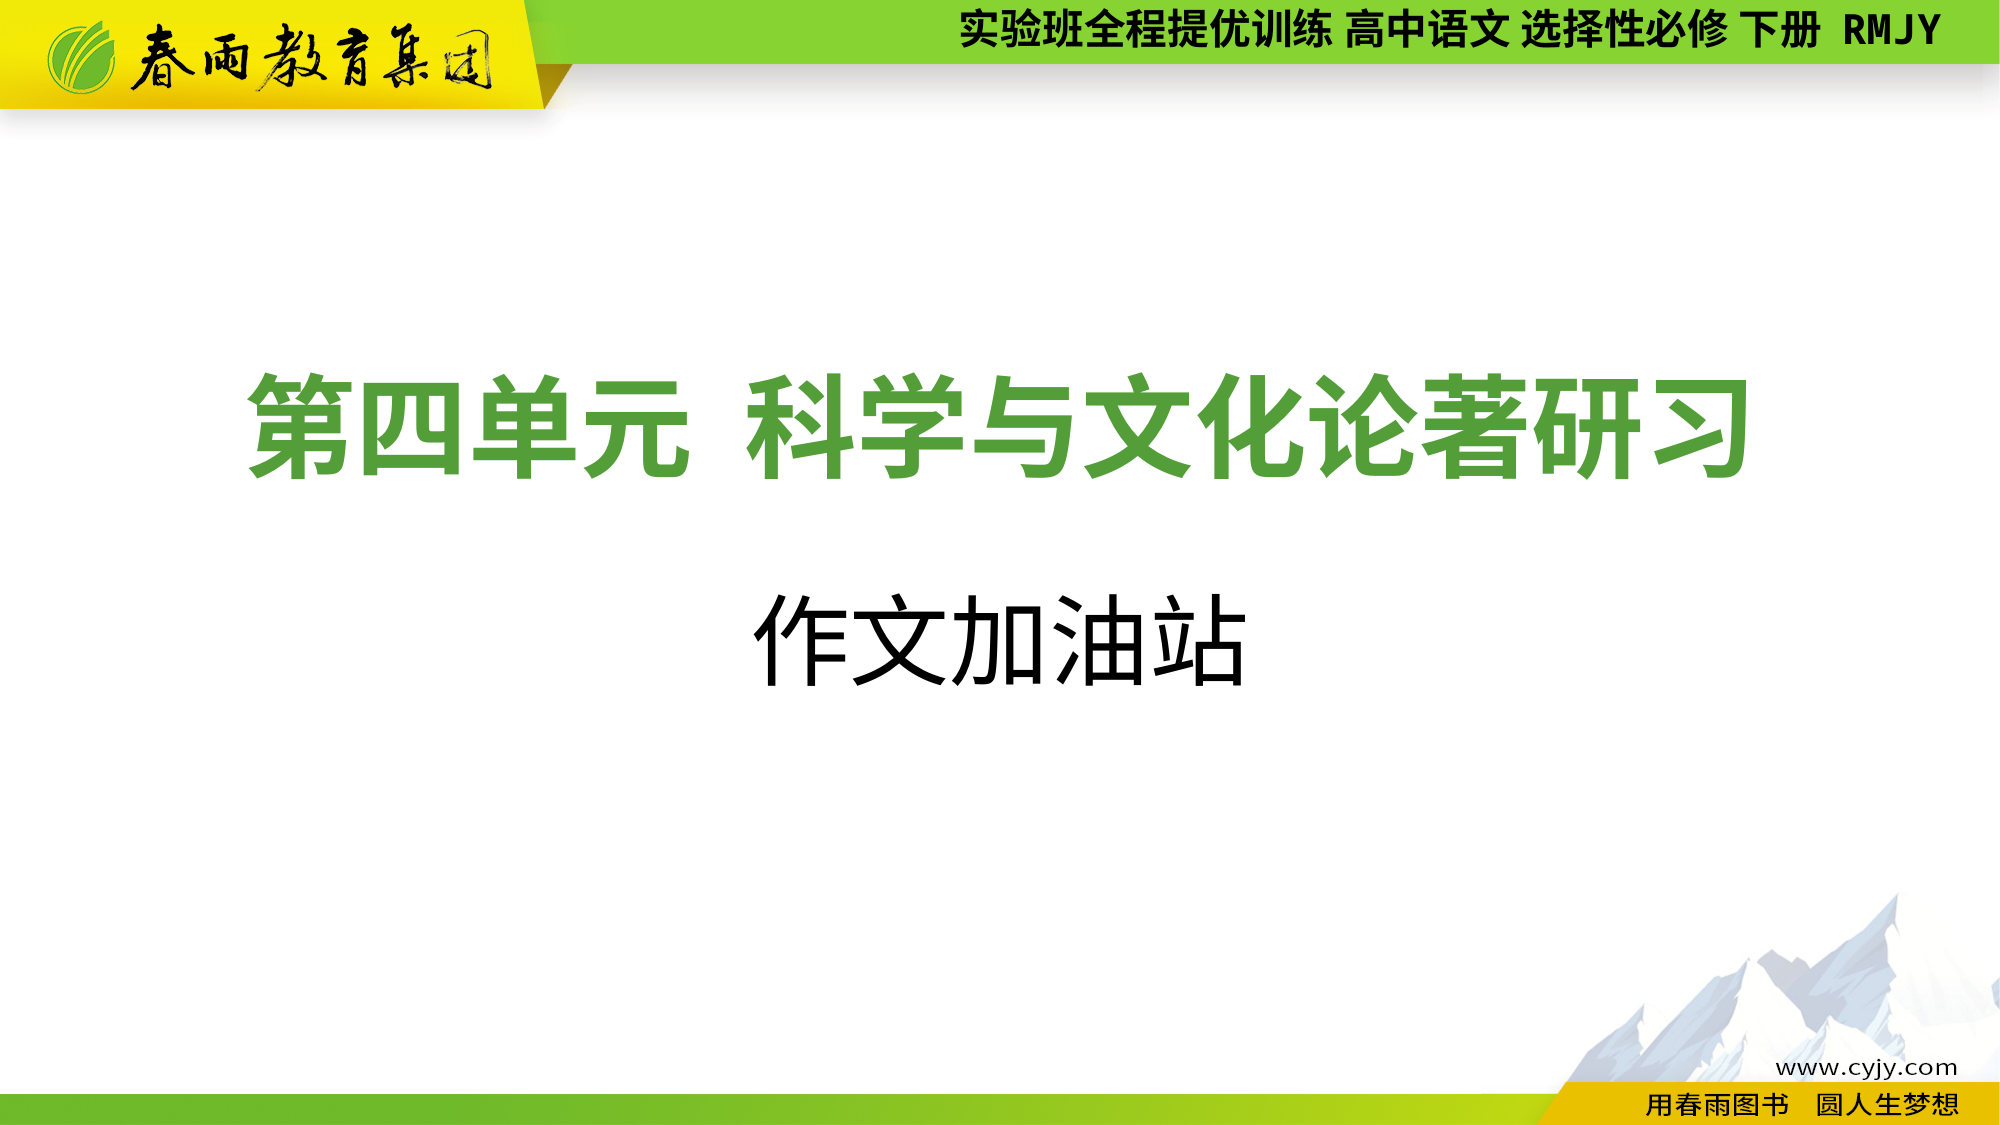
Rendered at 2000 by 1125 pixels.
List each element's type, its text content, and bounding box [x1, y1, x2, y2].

text_box 第四单元 科学与文化论著研习 [54, 282, 1946, 500]
picture [0, 0, 2000, 1125]
text_box 作文加油站 [54, 511, 1946, 706]
